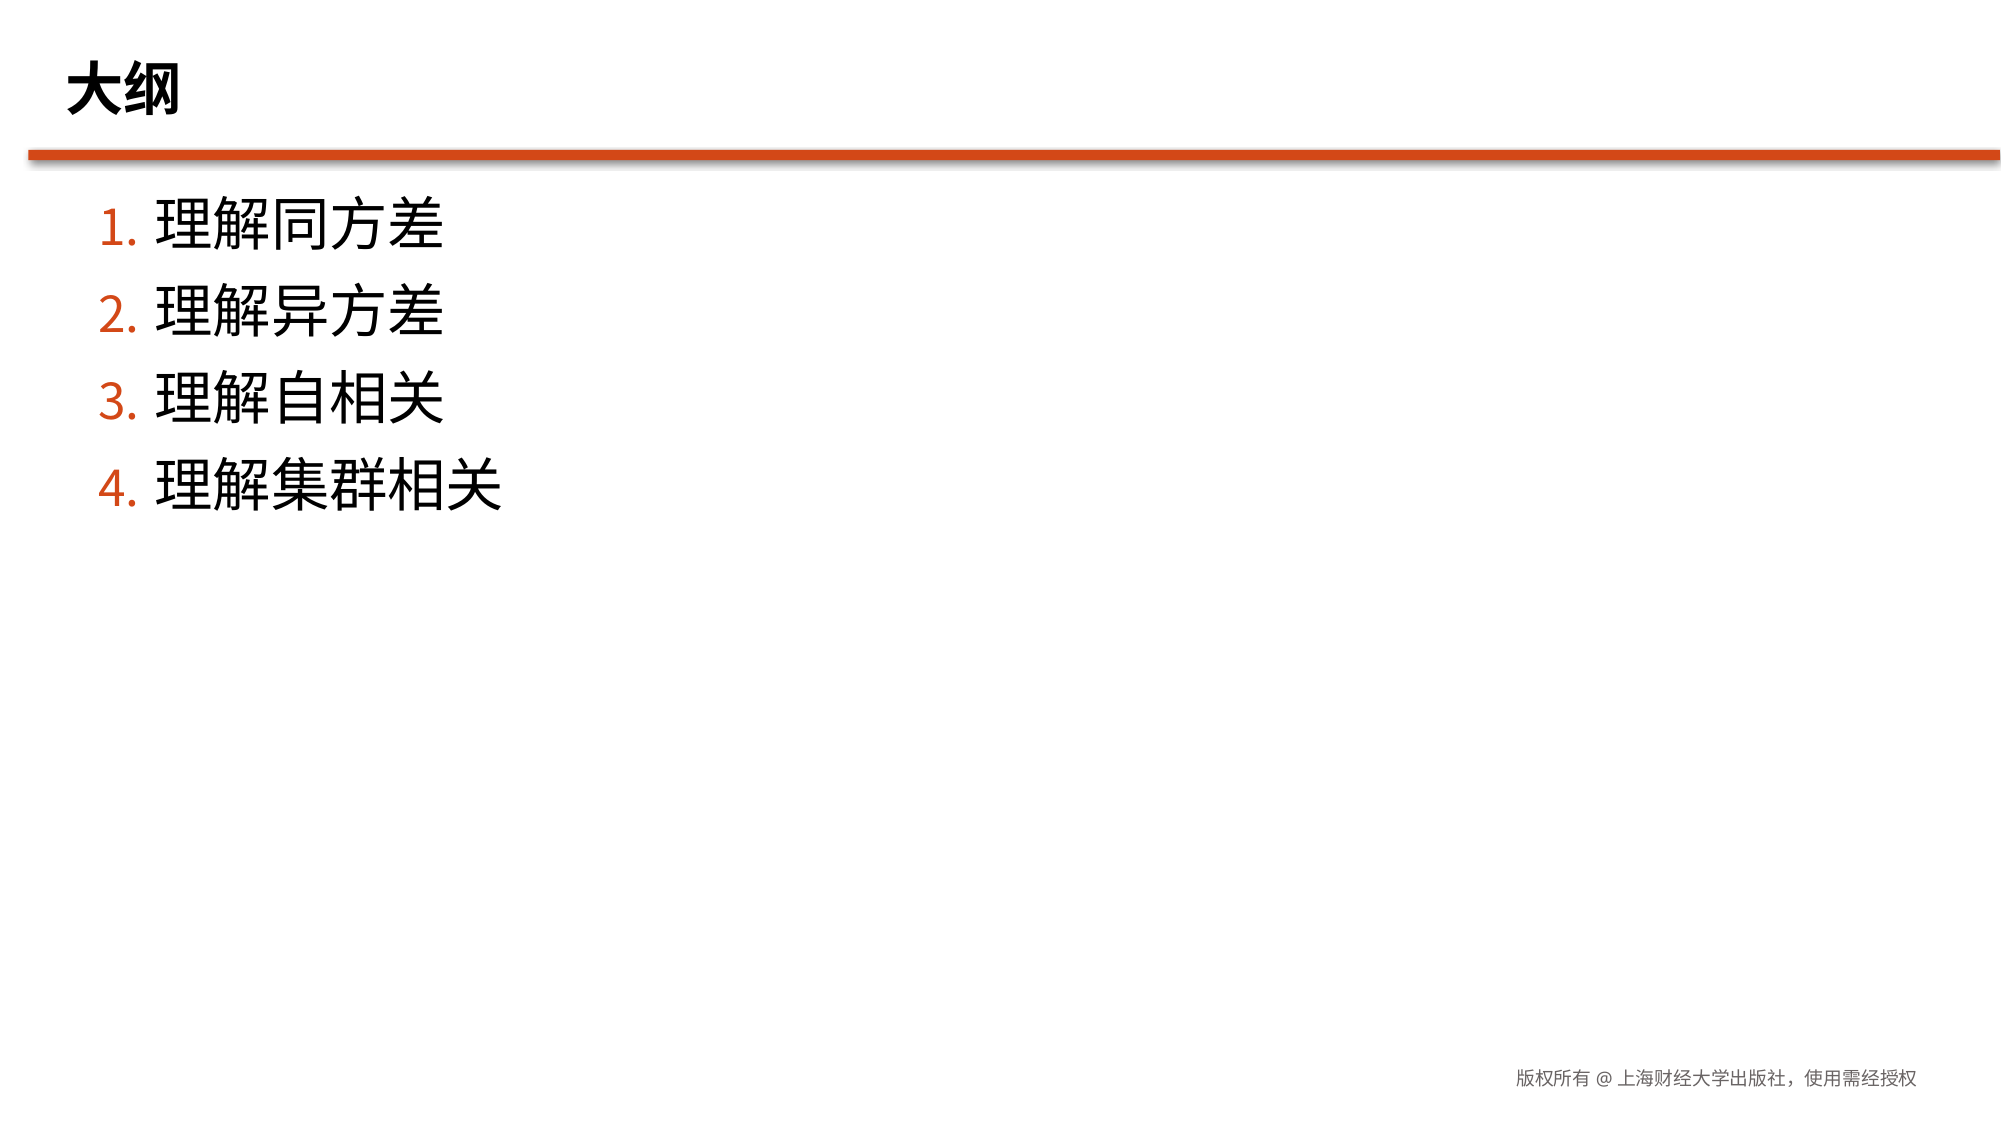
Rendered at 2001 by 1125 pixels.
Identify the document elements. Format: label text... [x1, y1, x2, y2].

footer 版权所有@上海财经大学出版社，使用需经授权 [1483, 1046, 1950, 1109]
list 理解同方差 理解异方差 理解自相关 理解集群相关 [83, 174, 1867, 1032]
title 大纲 [50, 50, 1825, 138]
